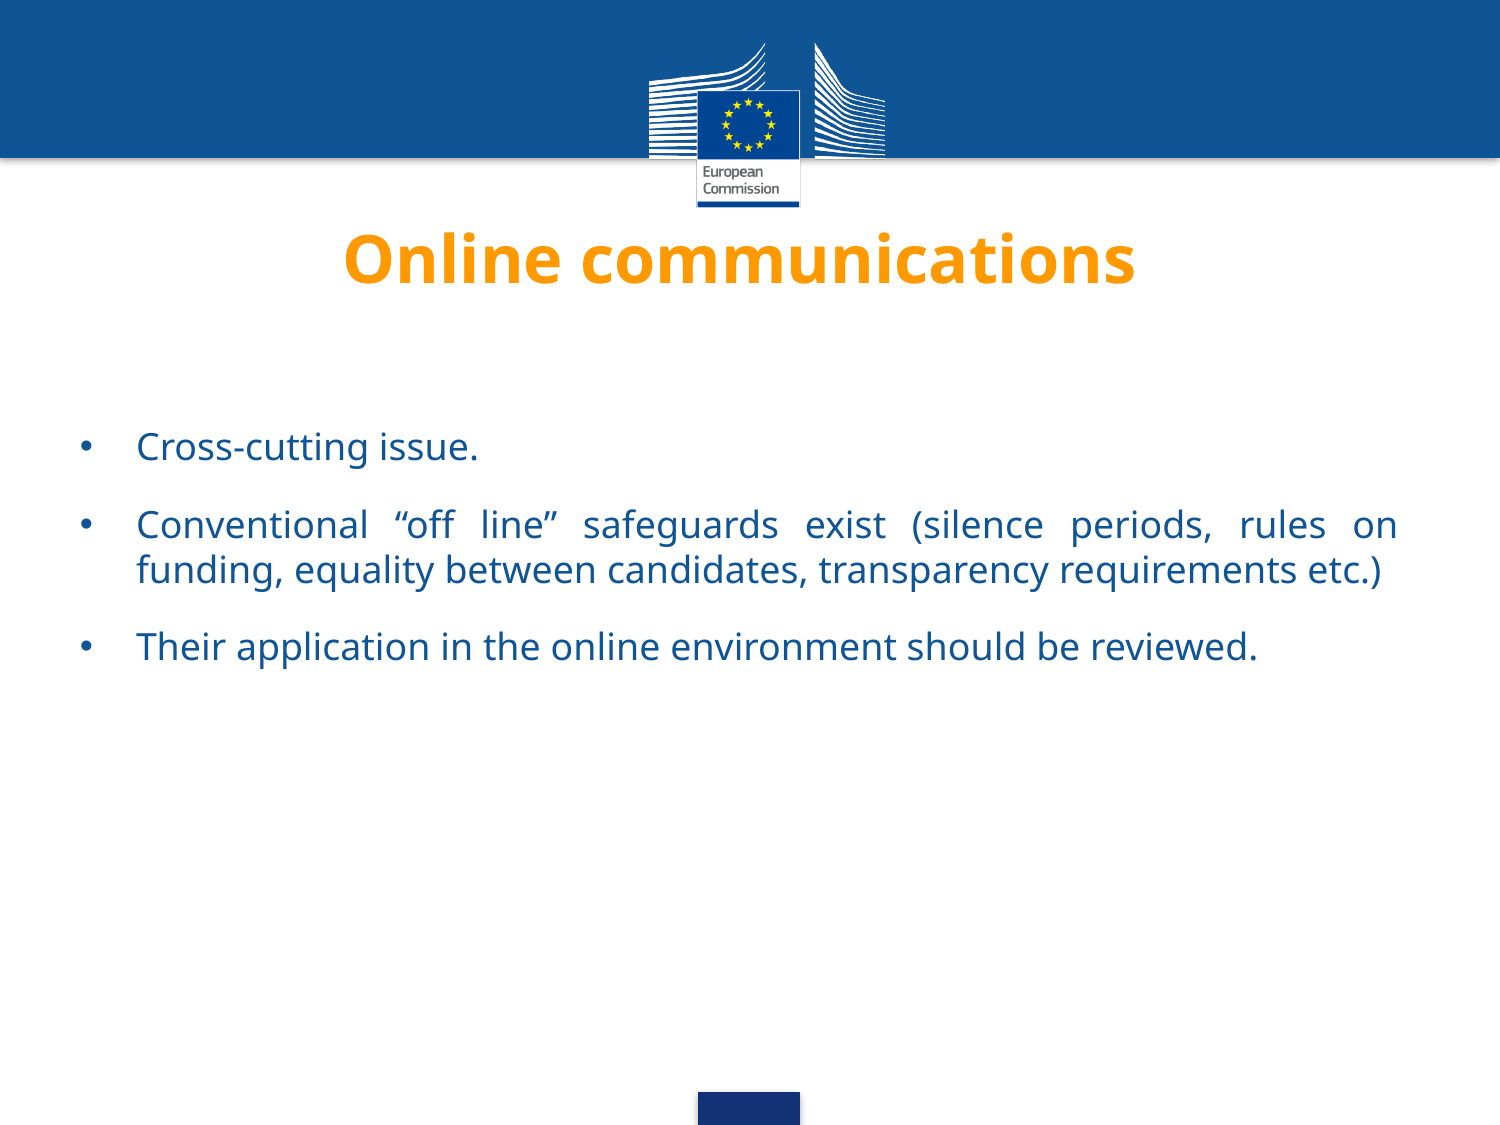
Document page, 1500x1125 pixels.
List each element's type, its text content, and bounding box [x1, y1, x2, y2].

picture [649, 42, 885, 208]
title Online communications [64, 219, 1415, 374]
list Cross-cutting issue. Conventional “off line” safeguards exist (silence periods, rules on funding, equality between candidates, transparency requirements etc.) Their application in the online environment should be reviewed. [64, 374, 1415, 1047]
